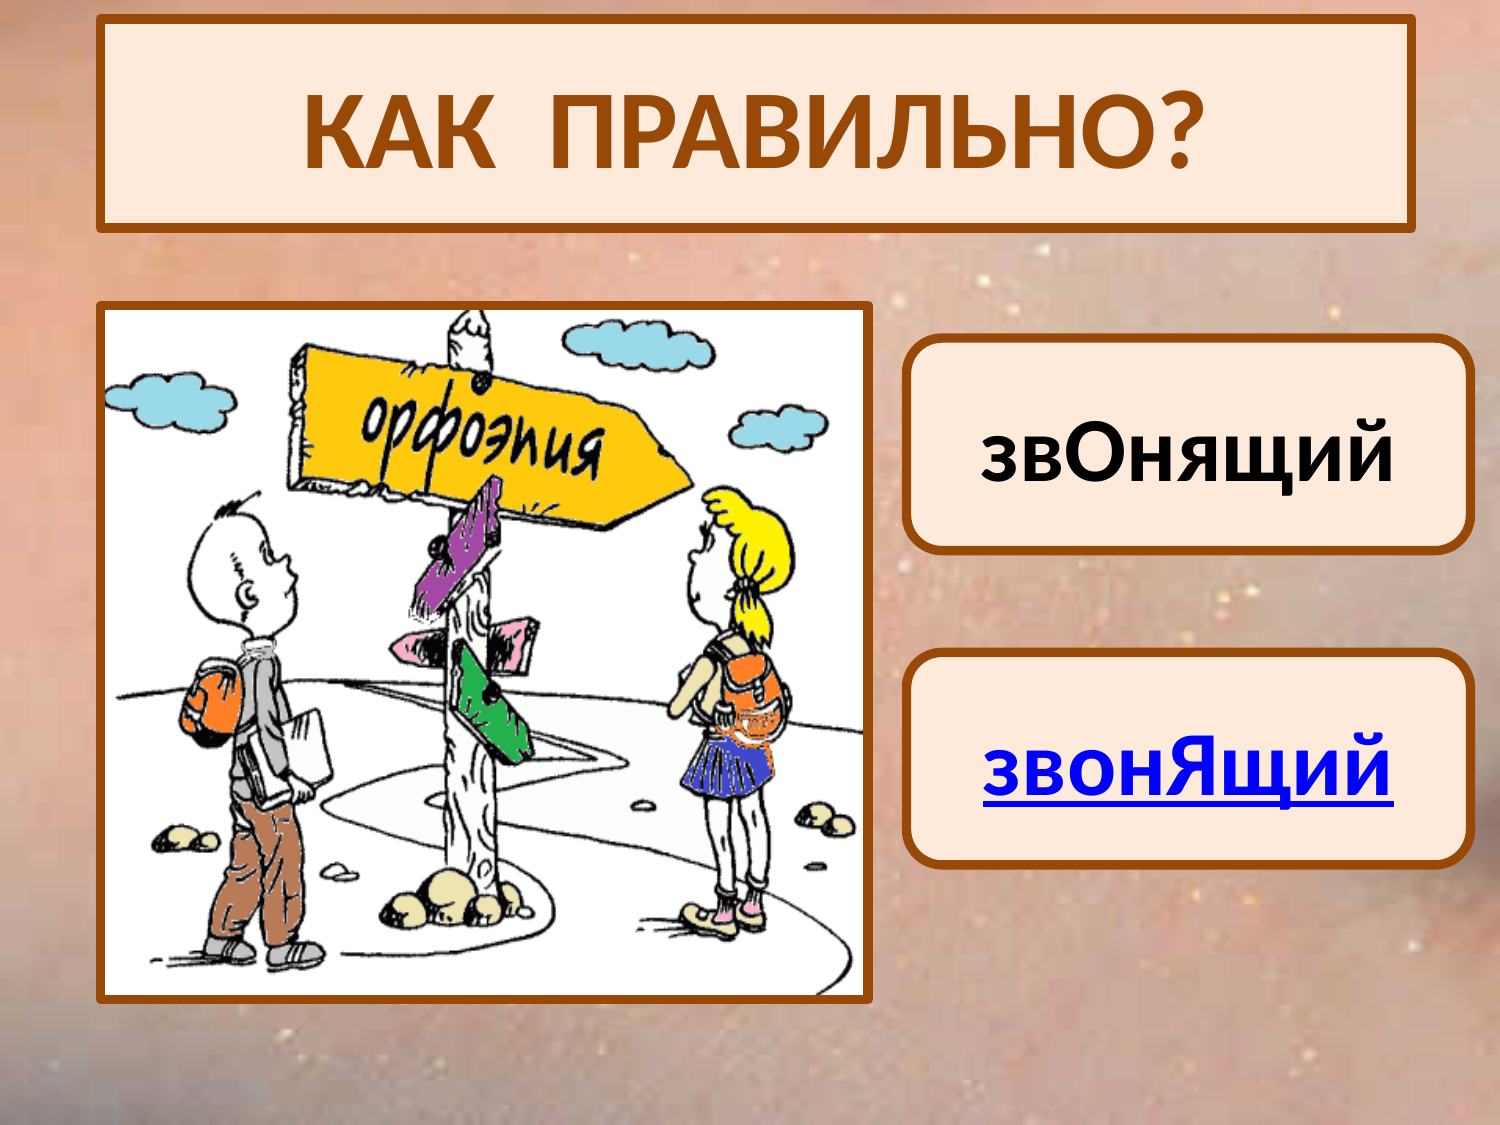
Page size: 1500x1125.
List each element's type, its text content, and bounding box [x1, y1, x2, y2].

text_box КАК ПРАВИЛЬНО? [98, 17, 1413, 230]
text_box звОнящий [904, 335, 1473, 553]
picture [0, 0, 1500, 1125]
text_box звонЯщий [904, 650, 1473, 868]
text_box [99, 303, 870, 1002]
